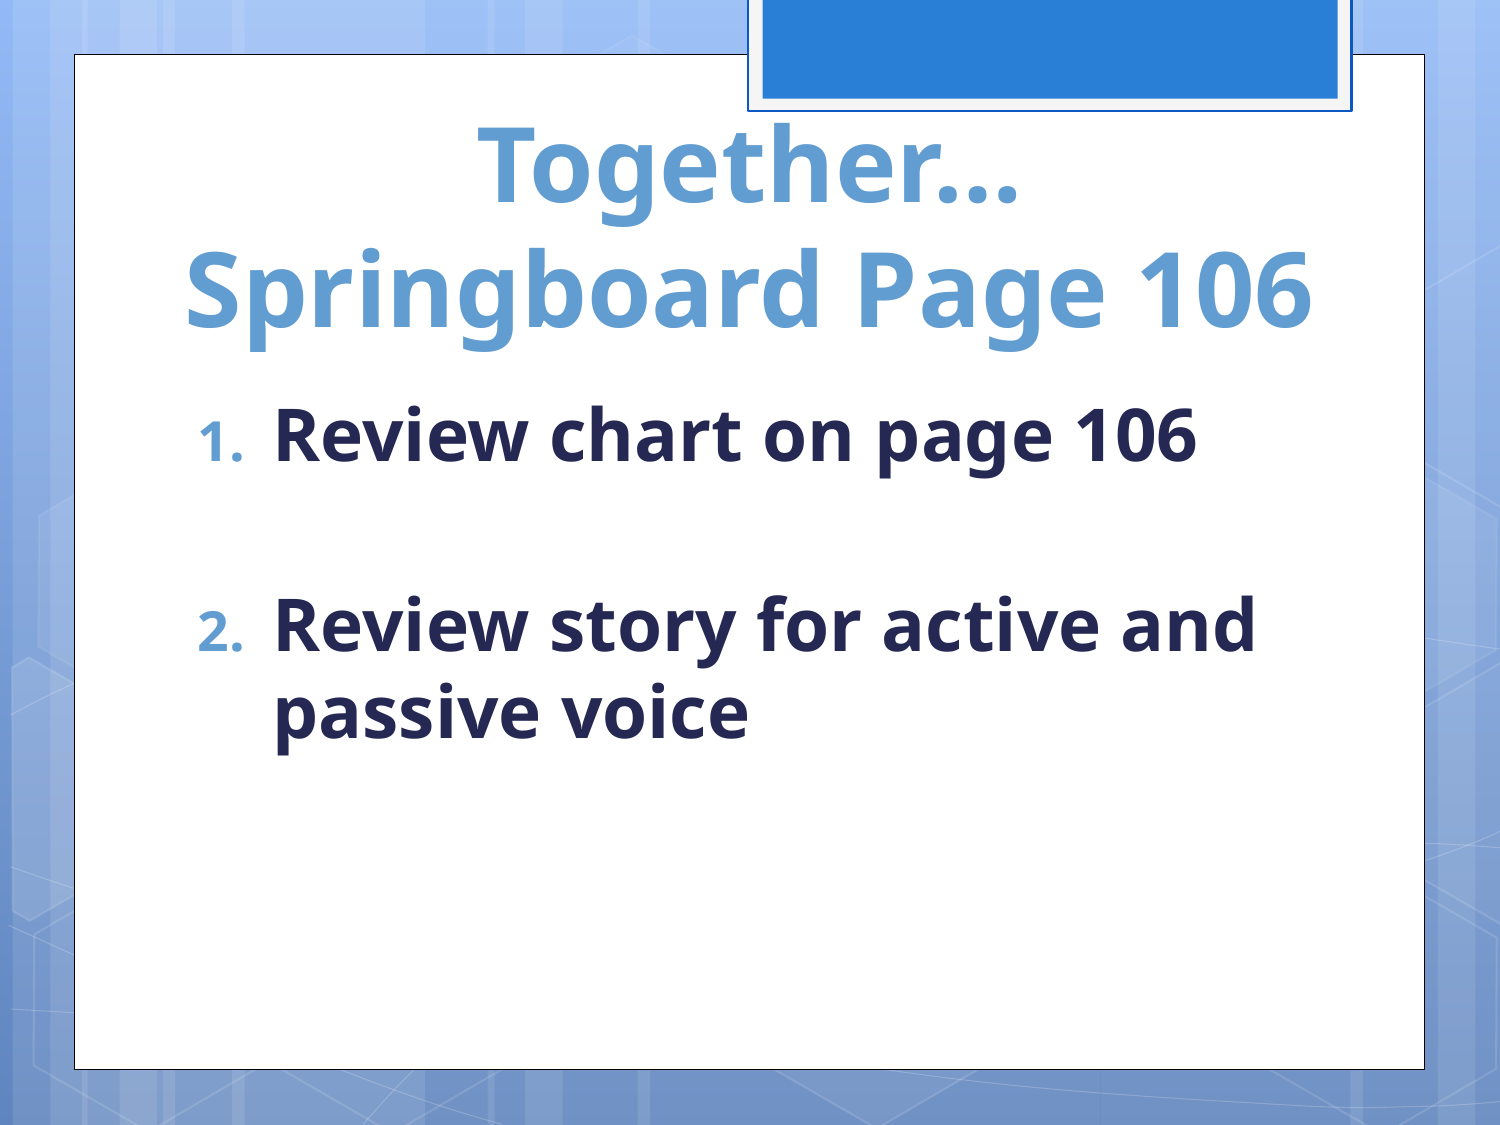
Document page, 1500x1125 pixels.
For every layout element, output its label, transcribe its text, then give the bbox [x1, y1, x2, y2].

title Together… Springboard Page 106 [75, 168, 1425, 357]
list Review chart on page 106 Review story for active and passive voice [171, 381, 1283, 957]
